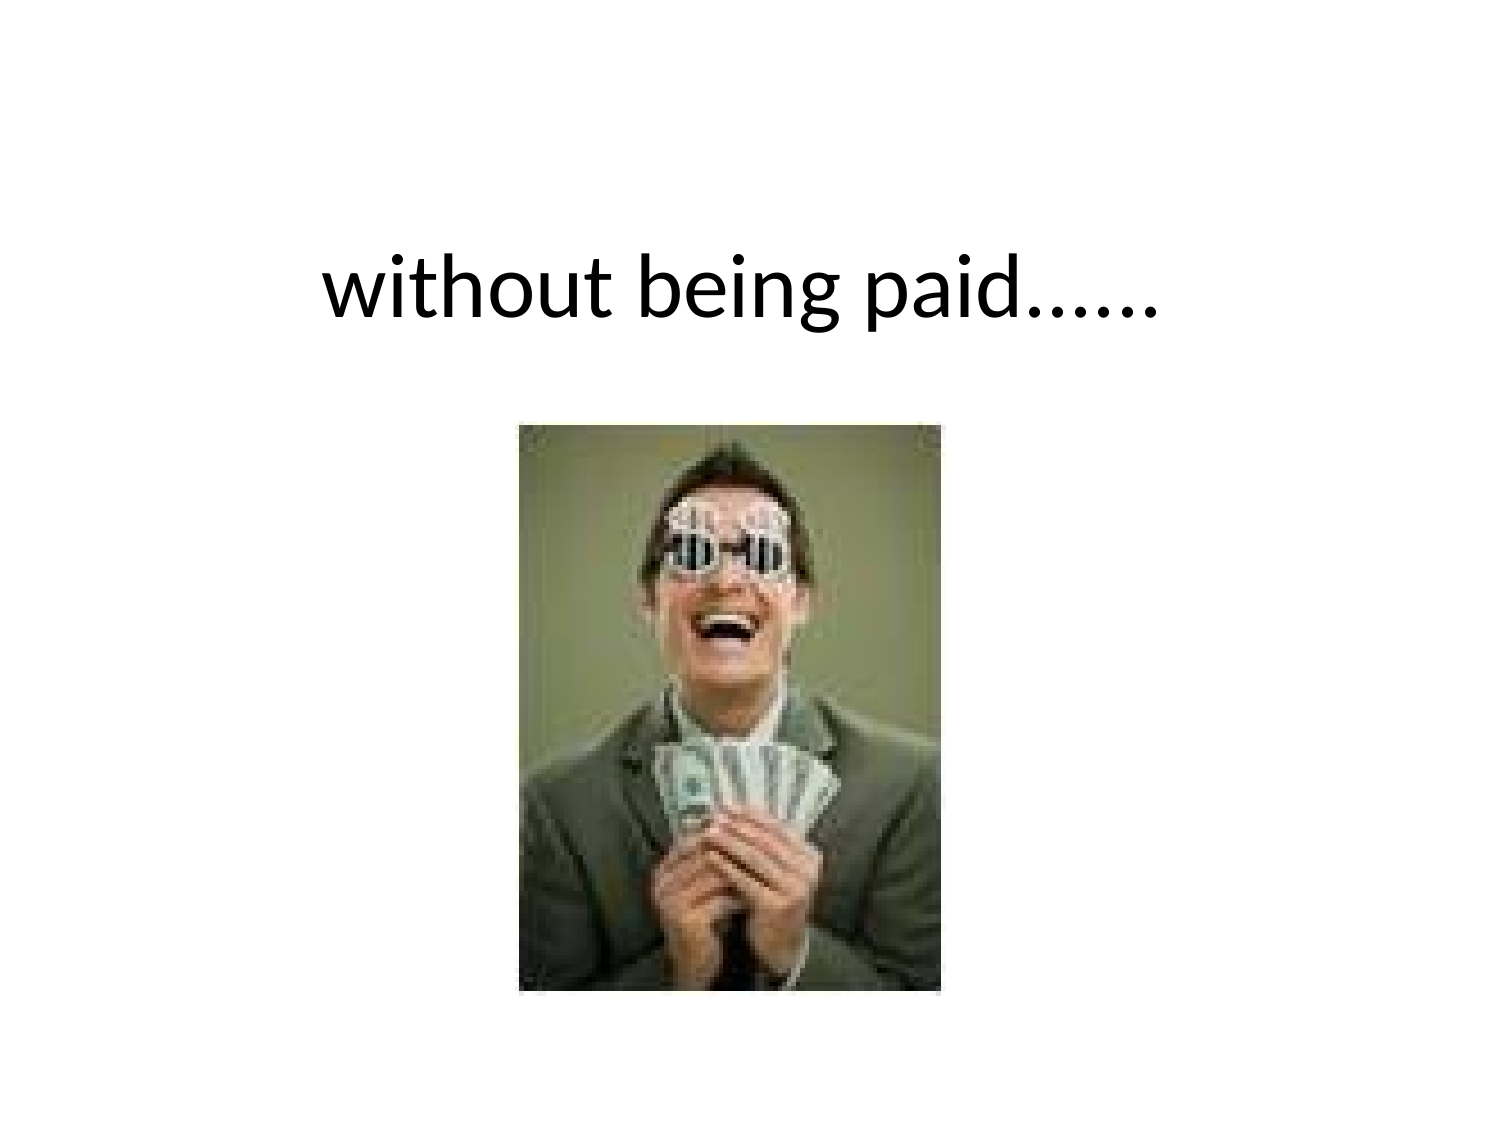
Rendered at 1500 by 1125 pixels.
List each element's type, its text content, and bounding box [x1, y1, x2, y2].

picture [515, 421, 946, 997]
title without being paid...... [105, 128, 1381, 434]
